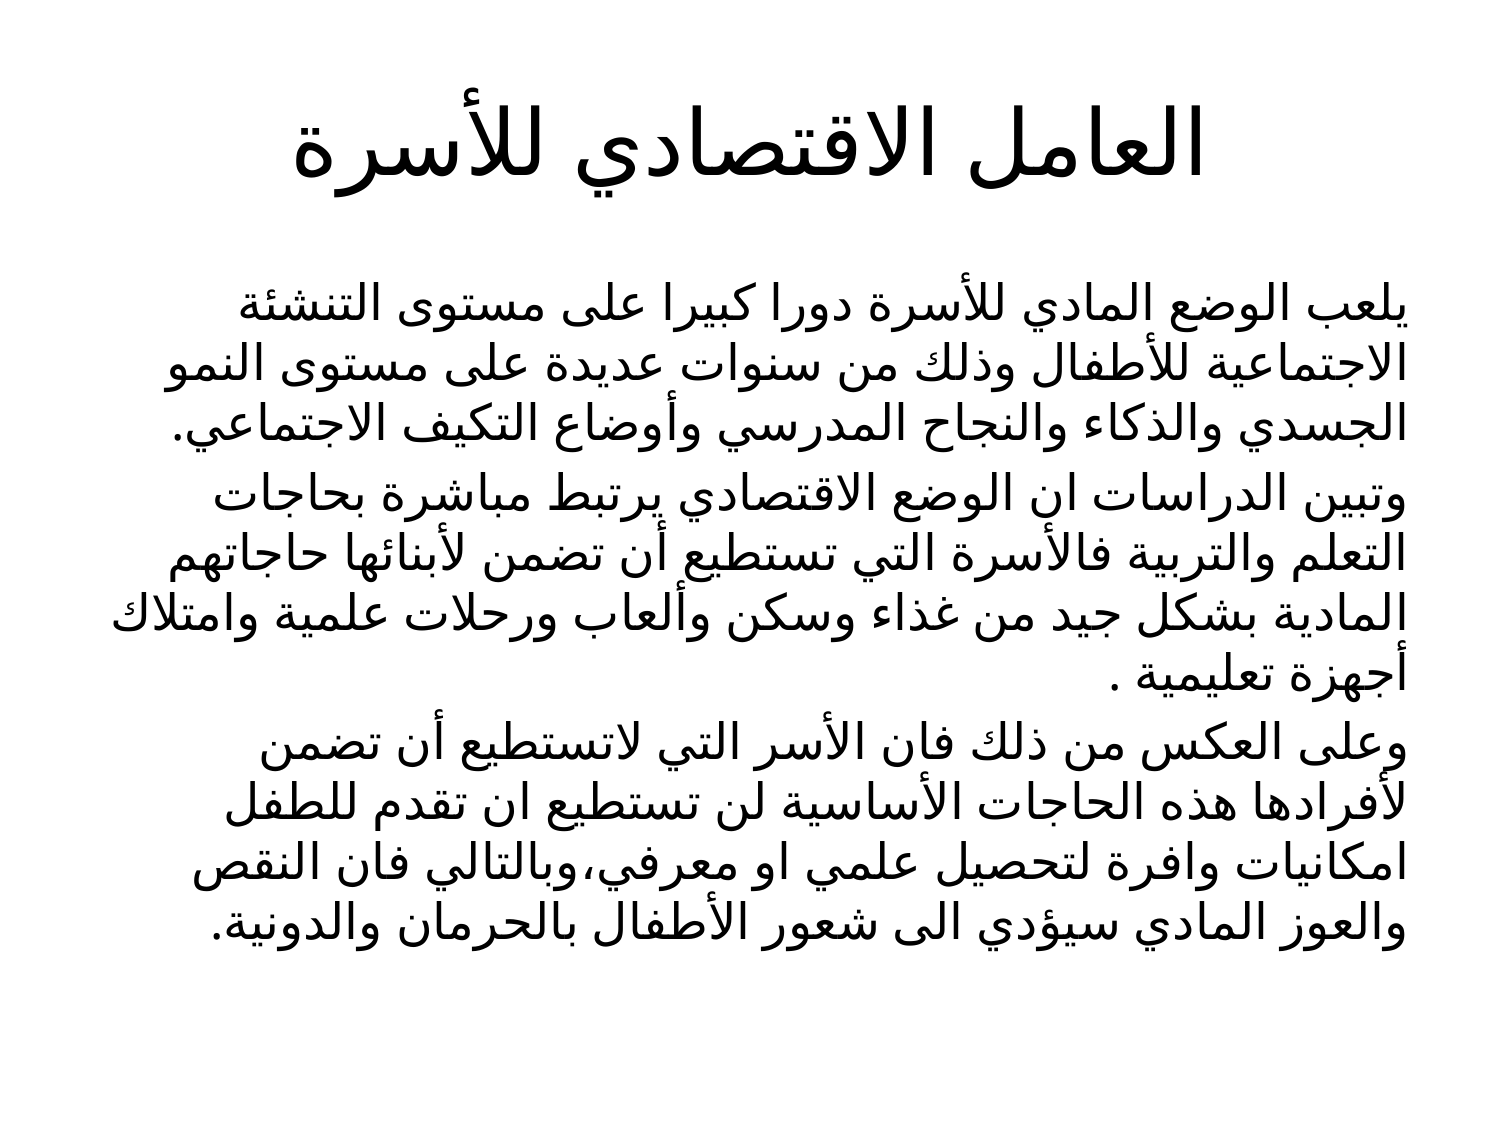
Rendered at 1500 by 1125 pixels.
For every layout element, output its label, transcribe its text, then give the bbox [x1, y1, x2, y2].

title العامل الاقتصادي للأسرة [75, 45, 1425, 233]
list يلعب الوضع المادي للأسرة دورا كبيرا على مستوى التنشئة الاجتماعية للأطفال وذلك من سنوات عديدة على مستوى النمو الجسدي والذكاء والنجاح المدرسي وأوضاع التكيف الاجتماعي. وتبين الدراسات ان الوضع الاقتصادي يرتبط مباشرة بحاجات التعلم والتربية فالأسرة التي تستطيع أن تضمن لأبنائها حاجاتهم المادية بشكل جيد من غذاء وسكن وألعاب ورحلات علمية وامتلاك أجهزة تعليمية . وعلى العكس من ذلك فان الأسر التي لاتستطيع أن تضمن لأفرادها هذه الحاجات الأساسية لن تستطيع ان تقدم للطفل امكانيات وافرة لتحصيل علمي او معرفي،وبالتالي فان النقص والعوز المادي سيؤدي الى شعور الأطفال بالحرمان والدونية. [75, 262, 1425, 1005]
